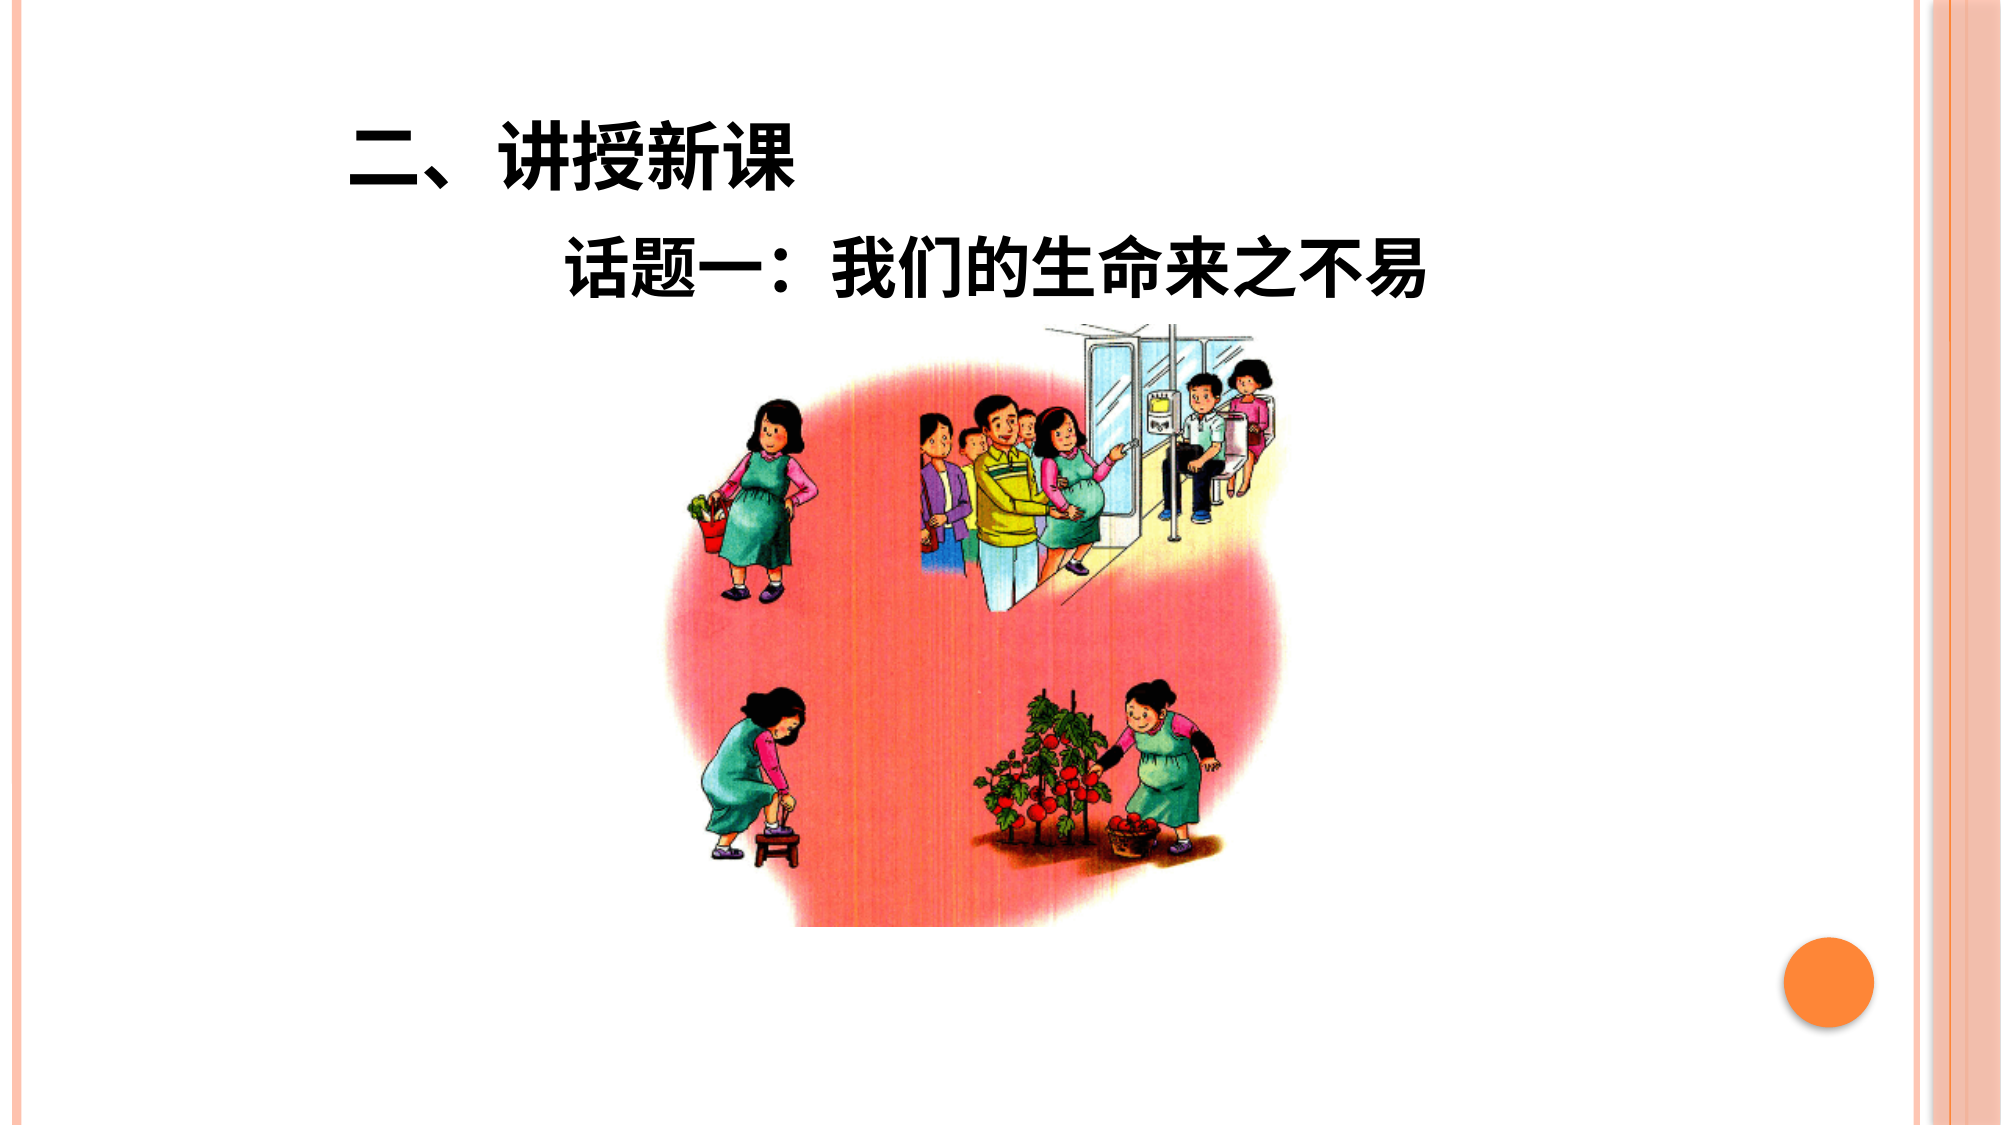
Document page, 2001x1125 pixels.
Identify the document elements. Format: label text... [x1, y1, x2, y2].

text_box 二、讲授新课 [331, 102, 882, 207]
picture [644, 324, 1322, 927]
text_box 话题一：我们的生命来之不易 [441, 218, 1556, 314]
